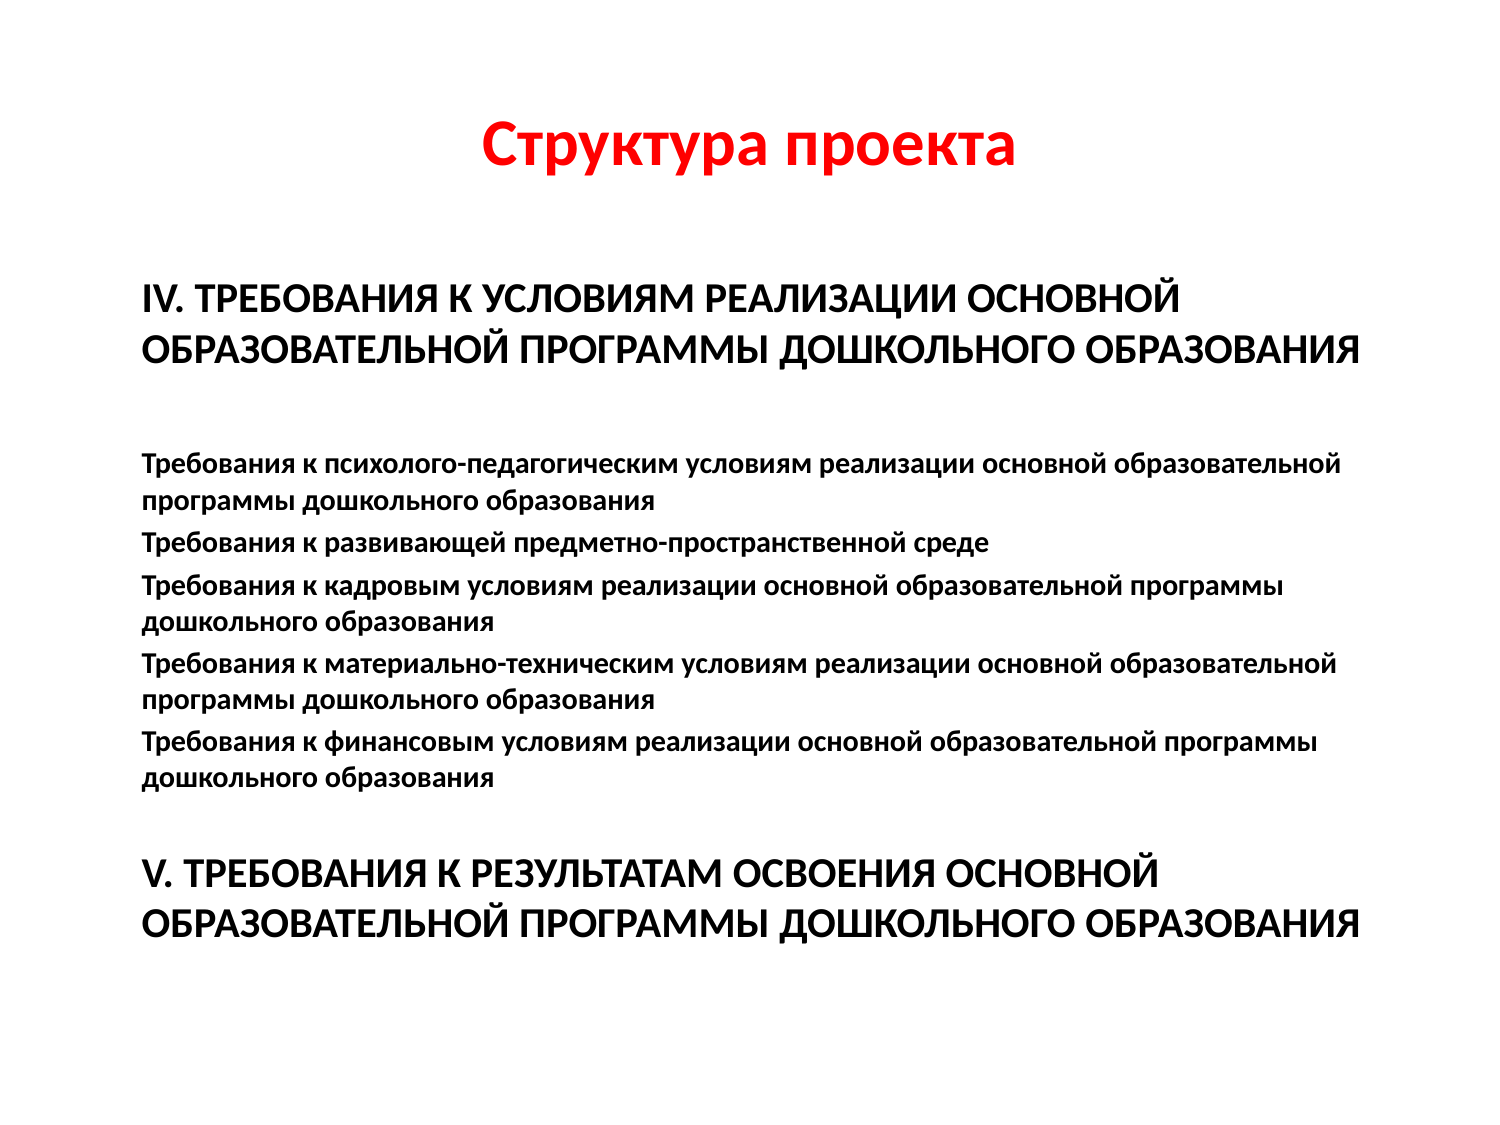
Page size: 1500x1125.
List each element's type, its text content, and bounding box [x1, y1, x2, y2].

title Структура проекта [74, 44, 1426, 233]
list IV. ТРЕБОВАНИЯ К УСЛОВИЯМ РЕАЛИЗАЦИИ ОСНОВНОЙ ОБРАЗОВАТЕЛЬНОЙ ПРОГРАММЫ ДОШКОЛЬНОГО ОБРАЗОВАНИЯ Требования к психолого-педагогическим условиям реализации основной образовательной программы дошкольного образования Требования к развивающей предметно-пространственной среде Требования к кадровым условиям реализации основной образовательной программы дошкольного образования Требования к материально-техническим условиям реализации основной образовательной программы дошкольного образования Требования к финансовым условиям реализации основной образовательной программы дошкольного образования V. ТРЕБОВАНИЯ К РЕЗУЛЬТАТАМ ОСВОЕНИЯ ОСНОВНОЙ ОБРАЗОВАТЕЛЬНОЙ ПРОГРАММЫ ДОШКОЛЬНОГО ОБРАЗОВАНИЯ [74, 262, 1426, 1006]
